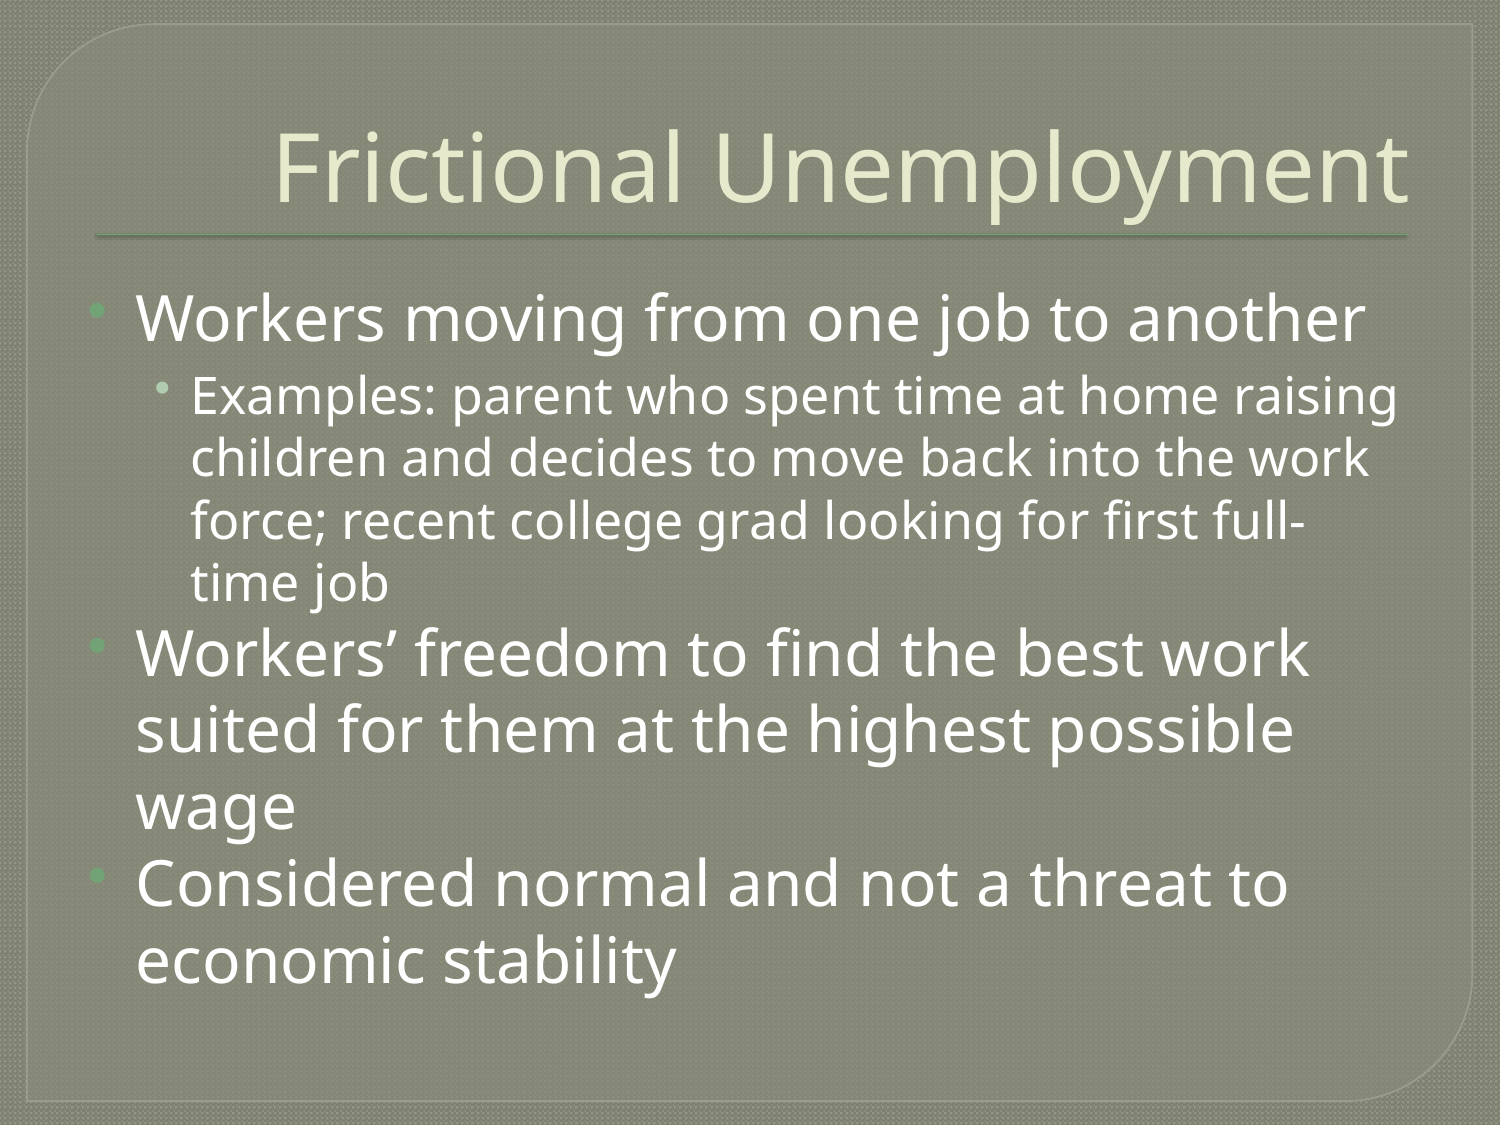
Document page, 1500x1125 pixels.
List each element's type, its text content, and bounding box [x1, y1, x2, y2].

title Frictional Unemployment [75, 41, 1425, 230]
list Workers moving from one job to another Examples: parent who spent time at home raising children and decides to move back into the work force; recent college grad looking for first full-time job Workers’ freedom to find the best work suited for them at the highest possible wage Considered normal and not a threat to economic stability [75, 270, 1425, 1013]
